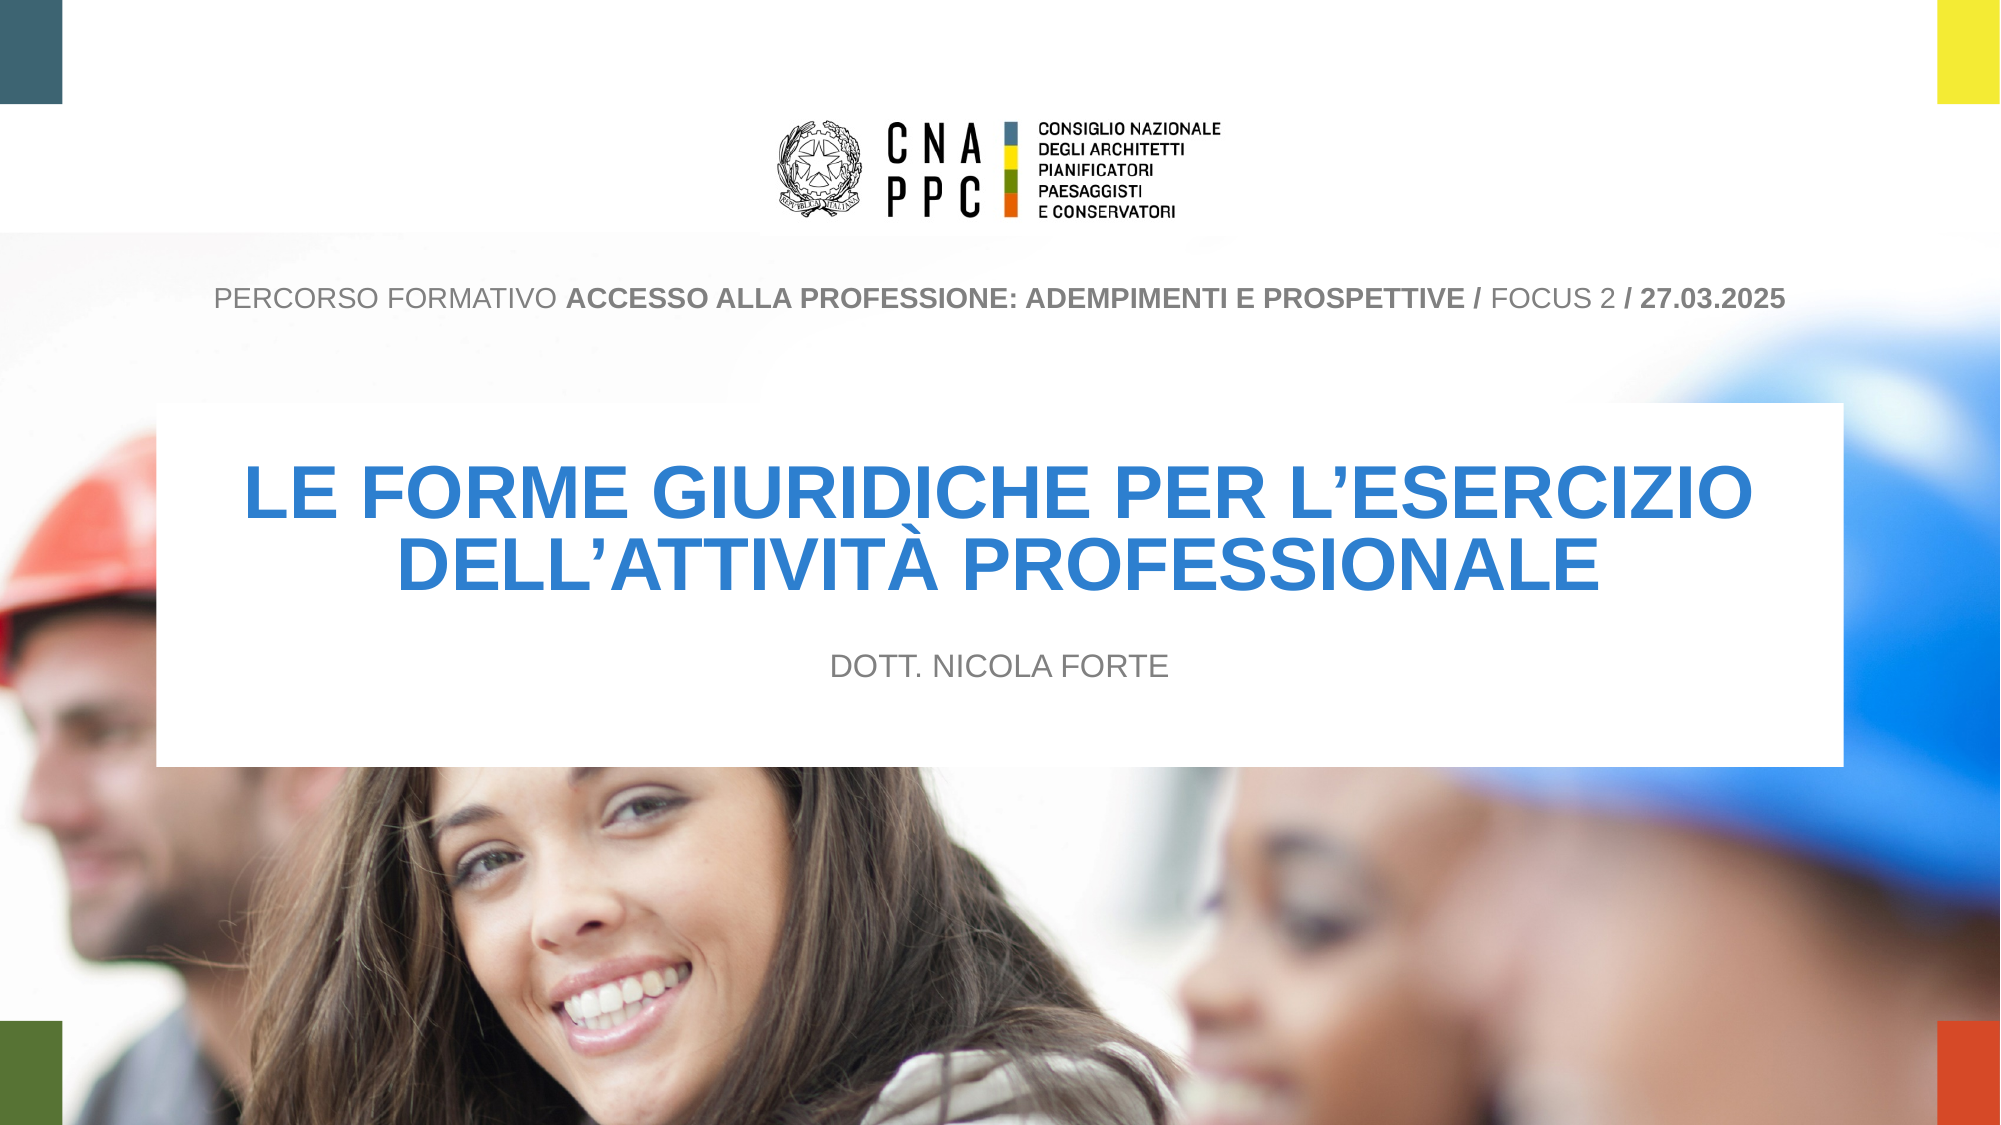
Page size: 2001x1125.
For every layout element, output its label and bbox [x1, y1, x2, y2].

text_box [0, 0, 2000, 1125]
